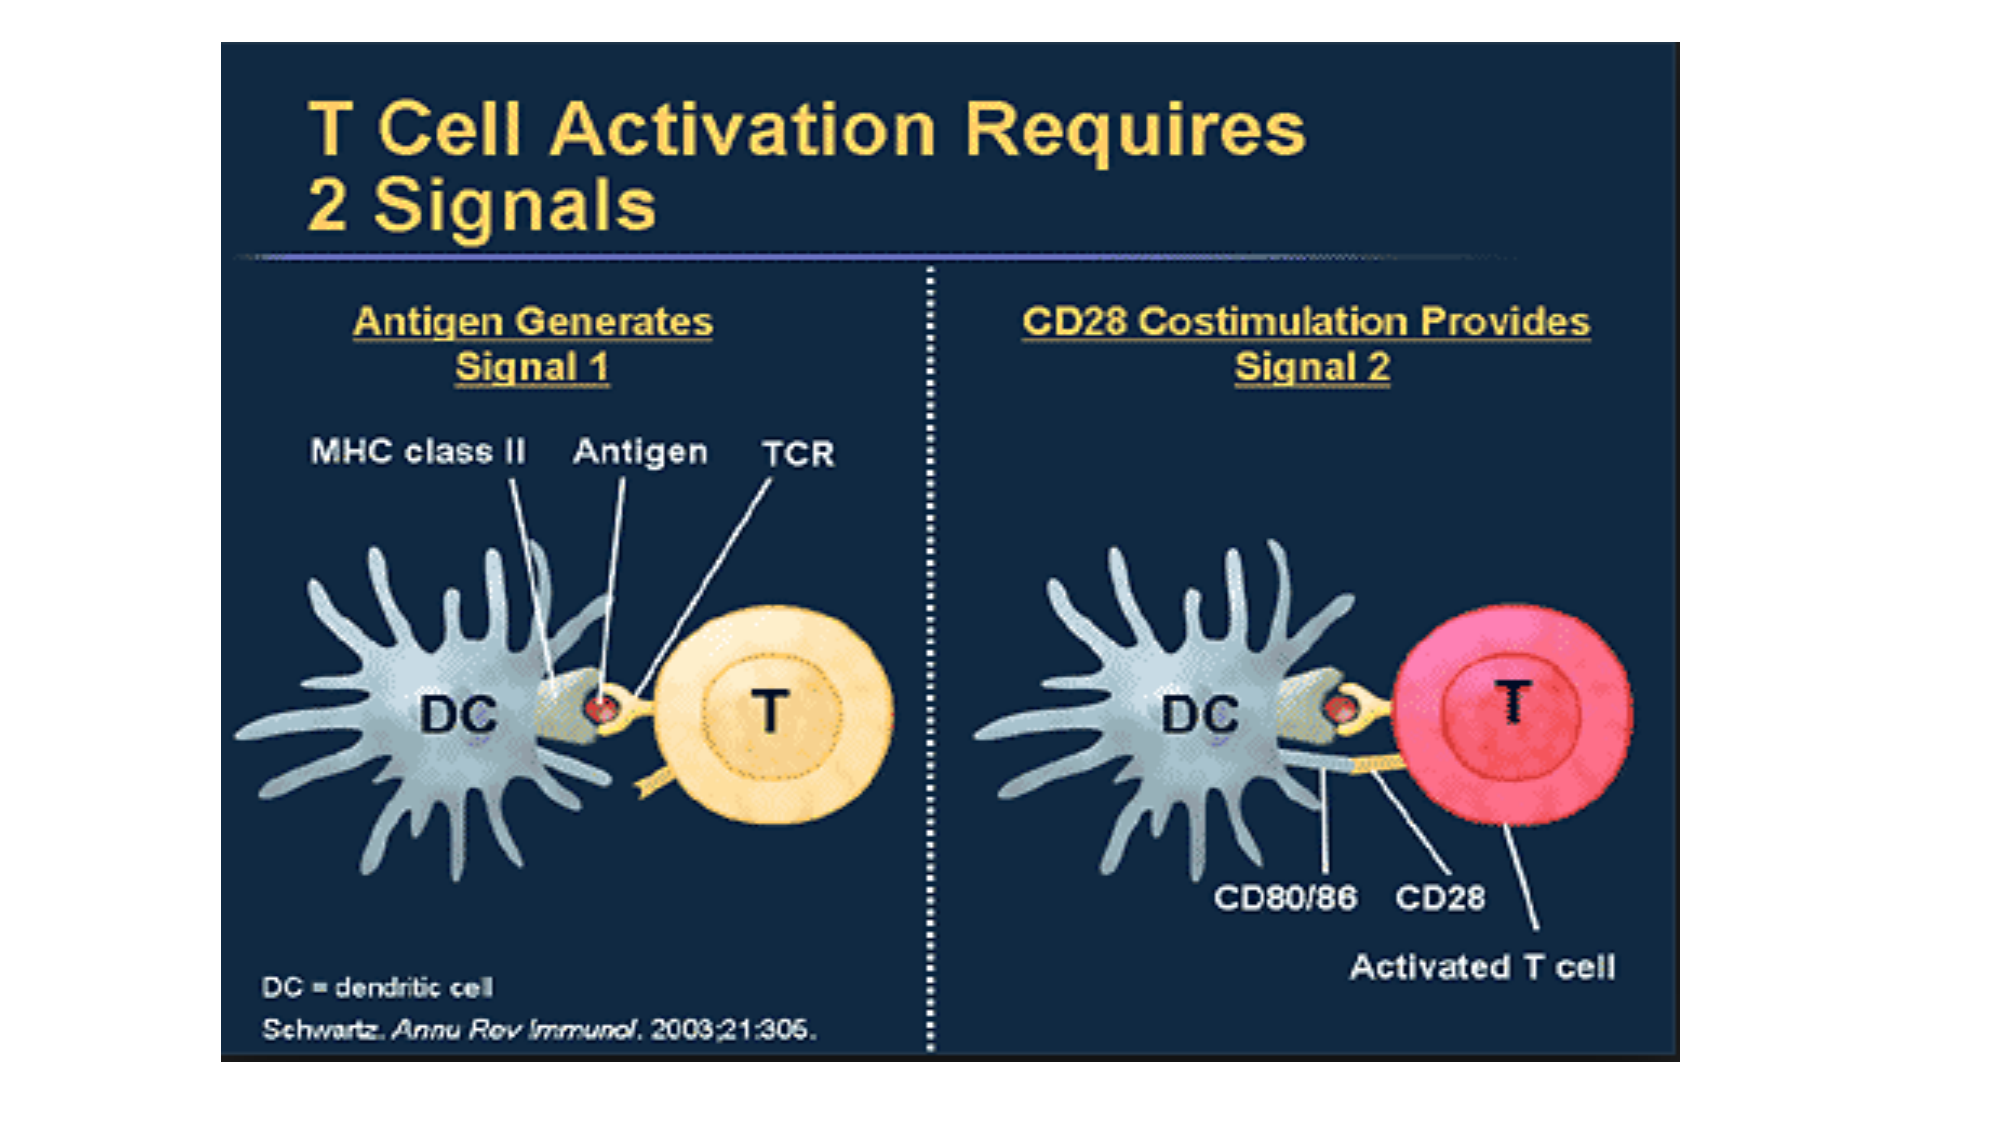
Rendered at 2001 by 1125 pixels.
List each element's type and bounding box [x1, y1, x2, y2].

picture [221, 42, 1680, 1062]
